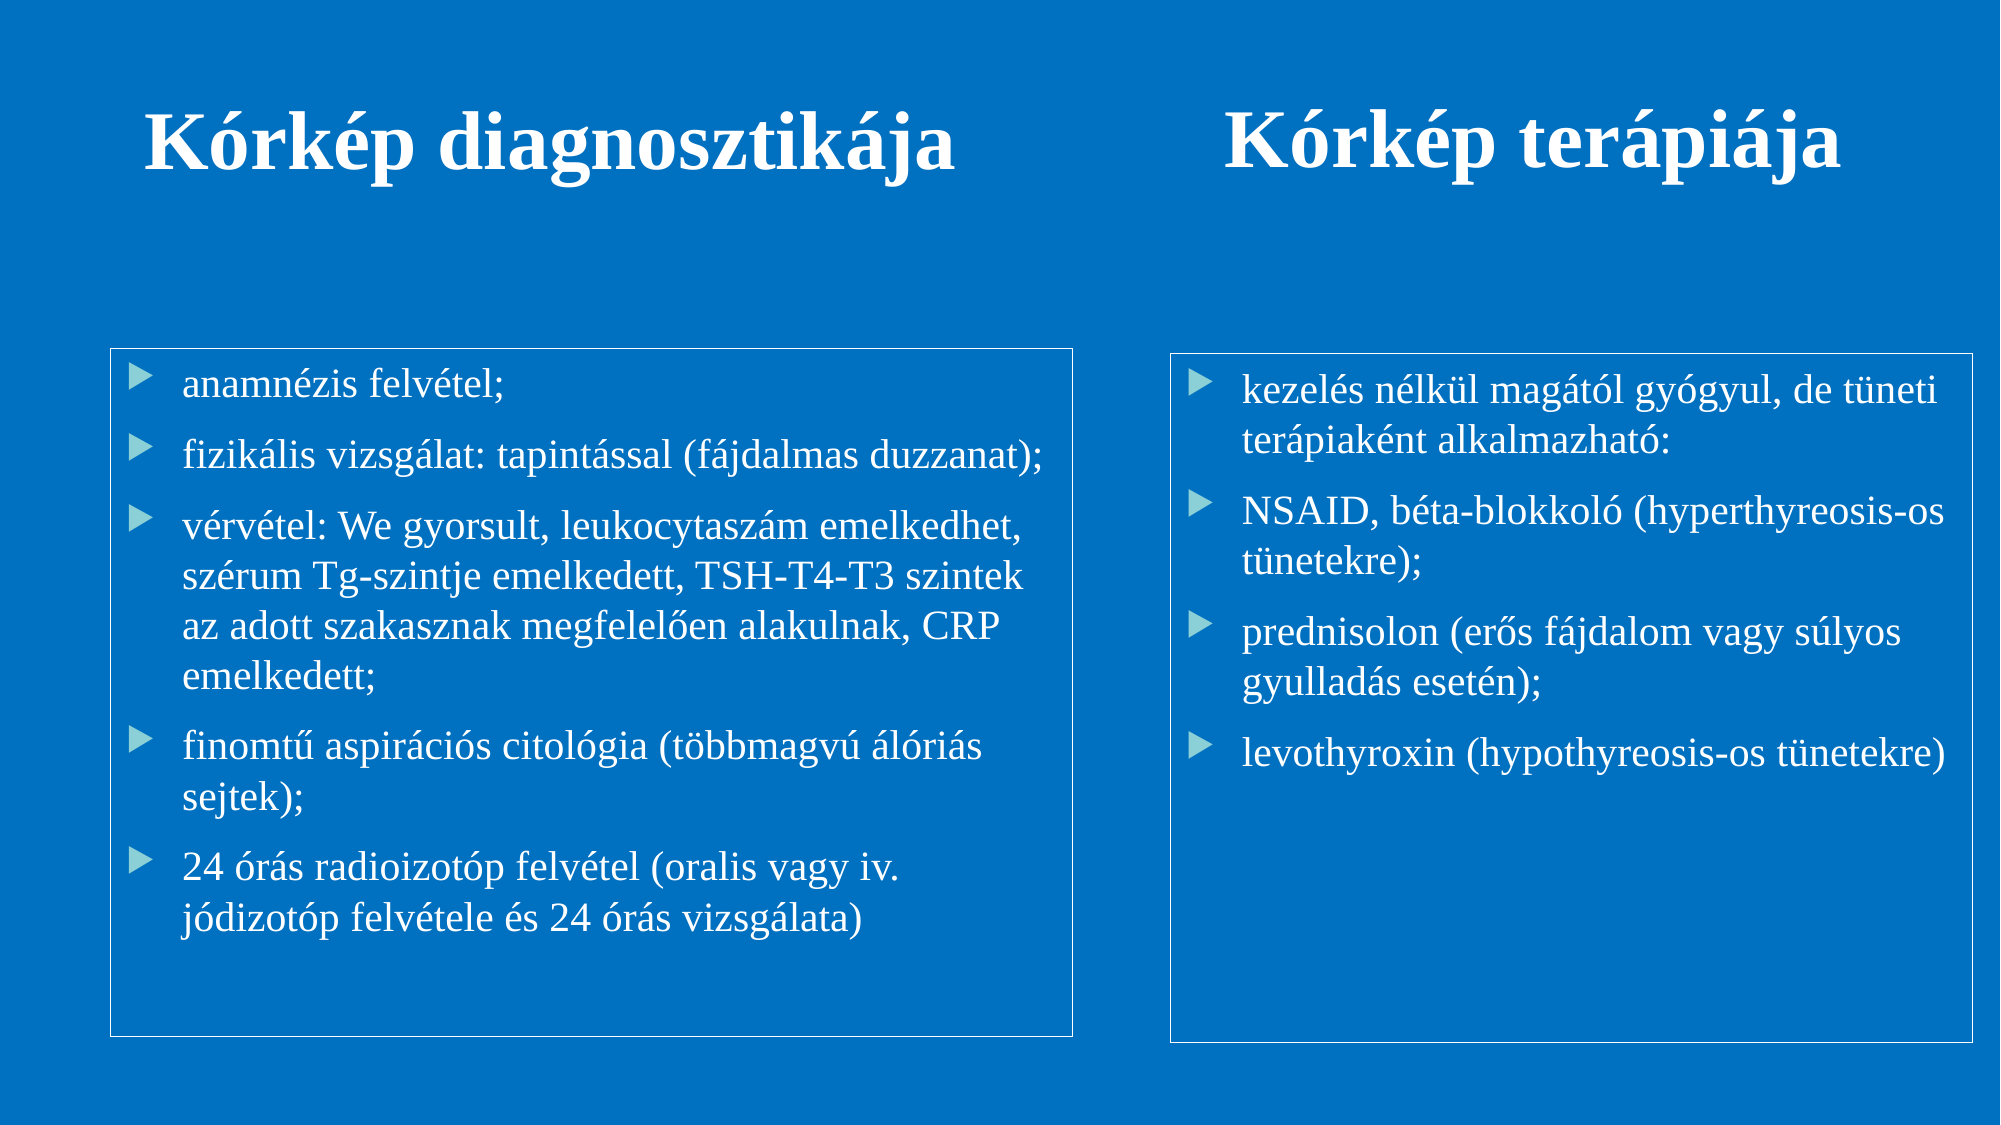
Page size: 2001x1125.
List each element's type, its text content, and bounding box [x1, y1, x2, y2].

text_box Kórkép terápiája [1210, 76, 1872, 238]
text_box kezelés nélkül magától gyógyul, de tüneti terápiaként alkalmazható: NSAID, béta-blokkoló (hyperthyreosis-os tünetekre); prednisolon (erős fájdalom vagy súlyos gyulladás esetén); levothyroxin (hypothyreosis-os tünetekre) [1170, 353, 1973, 1043]
list anamnézis felvétel; fizikális vizsgálat: tapintással (fájdalmas duzzanat); vérvétel: We gyorsult, leukocytaszám emelkedhet, szérum Tg-szintje emelkedett, TSH-T4-T3 szintek az adott szakasznak megfelelően alakulnak, CRP emelkedett; finomtű aspirációs citológia (többmagvú álóriás sejtek); 24 órás radioizotóp felvétel (oralis vagy iv. jódizotóp felvétele és 24 órás vizsgálata) [110, 348, 1073, 1037]
title Kórkép diagnosztikája [129, 78, 979, 263]
